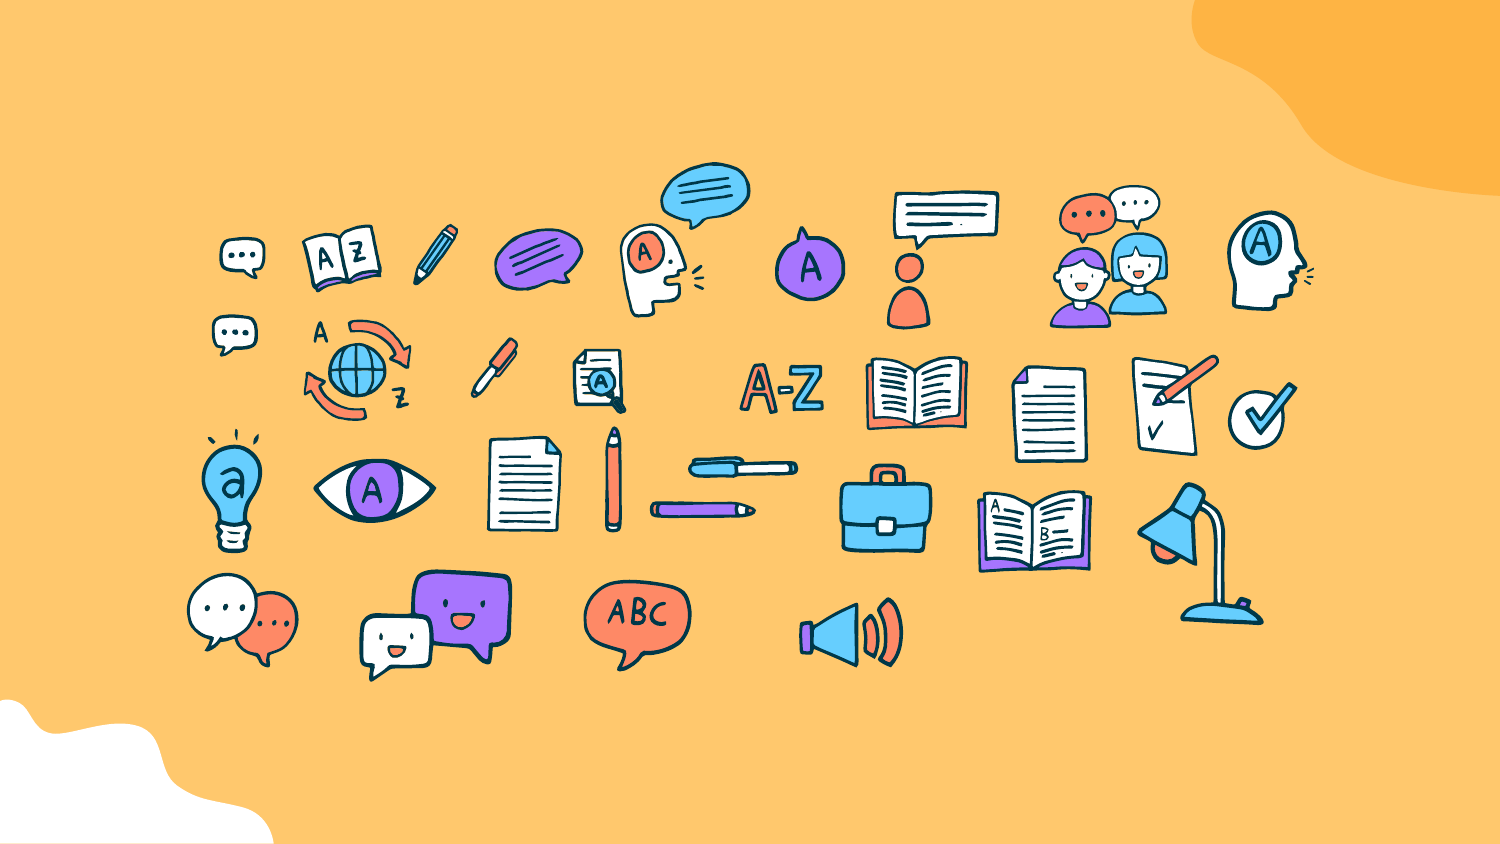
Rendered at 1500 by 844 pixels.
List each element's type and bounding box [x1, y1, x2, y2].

text_box [312, 458, 437, 524]
text_box [604, 426, 623, 533]
text_box [1131, 354, 1220, 457]
text_box [798, 596, 904, 668]
text_box [211, 313, 259, 358]
text_box [865, 355, 969, 431]
text_box [470, 336, 520, 399]
text_box [1226, 210, 1315, 312]
text_box [1226, 381, 1298, 451]
text_box [200, 428, 263, 554]
text_box [412, 223, 459, 287]
text_box [1010, 365, 1089, 464]
text_box [185, 572, 300, 668]
text_box [486, 435, 563, 533]
text_box [649, 501, 757, 519]
text_box [301, 224, 383, 293]
text_box [774, 225, 846, 302]
text_box [687, 455, 800, 479]
text_box [619, 161, 751, 318]
text_box [583, 579, 693, 672]
text_box [839, 463, 933, 554]
text_box [976, 489, 1093, 573]
text_box [739, 362, 825, 415]
text_box [358, 569, 513, 682]
text_box [886, 190, 1000, 330]
text_box [494, 227, 584, 292]
text_box [572, 348, 627, 415]
text_box [1049, 184, 1169, 329]
text_box [219, 236, 266, 280]
text_box [1136, 481, 1265, 626]
text_box [303, 319, 412, 422]
